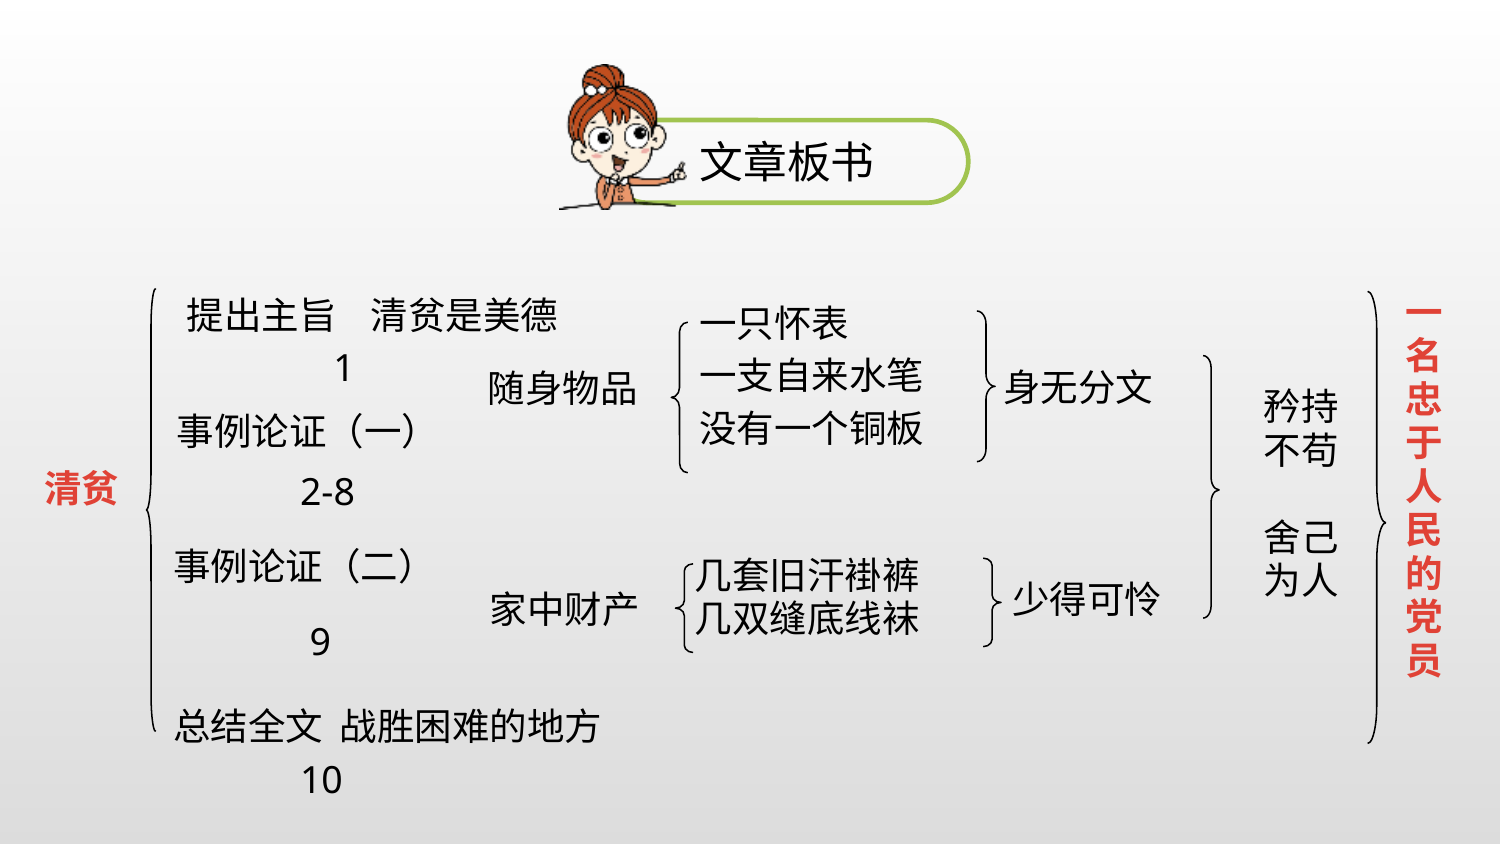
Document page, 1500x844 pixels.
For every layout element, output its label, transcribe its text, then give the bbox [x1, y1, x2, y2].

text_box [983, 558, 1000, 647]
text_box [675, 563, 694, 653]
text_box [1367, 291, 1386, 744]
picture [559, 64, 687, 210]
text_box [671, 322, 688, 473]
text_box [976, 310, 996, 462]
text_box 总结全文 战胜困难的地方 10 [161, 644, 771, 761]
text_box 事例论证（一） [165, 349, 499, 440]
text_box 文章板书 [687, 119, 970, 204]
text_box [146, 288, 156, 732]
text_box 一只怀表 一支自来水笔 没有一个铜板 [687, 241, 1052, 357]
text_box [1203, 355, 1220, 608]
text_box 提出主旨 清贫是美德 1 [175, 233, 663, 349]
text_box 清贫 [33, 459, 131, 516]
text_box 家中财产 [478, 557, 687, 673]
text_box 矜持 不苟 舍己 为人 [1252, 386, 1367, 502]
text_box 几套旧汗褂裤 几双缝底线袜 [683, 554, 1012, 670]
text_box 2-8 事例论证（二） 9 [161, 440, 522, 494]
text_box 少得可怜 [1000, 578, 1211, 632]
text_box 身无分文 [992, 367, 1202, 421]
text_box 随身物品 [476, 367, 679, 430]
text_box 随身物品 [688, 367, 722, 430]
text_box 一 名 忠 于 人 民 的 党 员 [1394, 292, 1457, 408]
